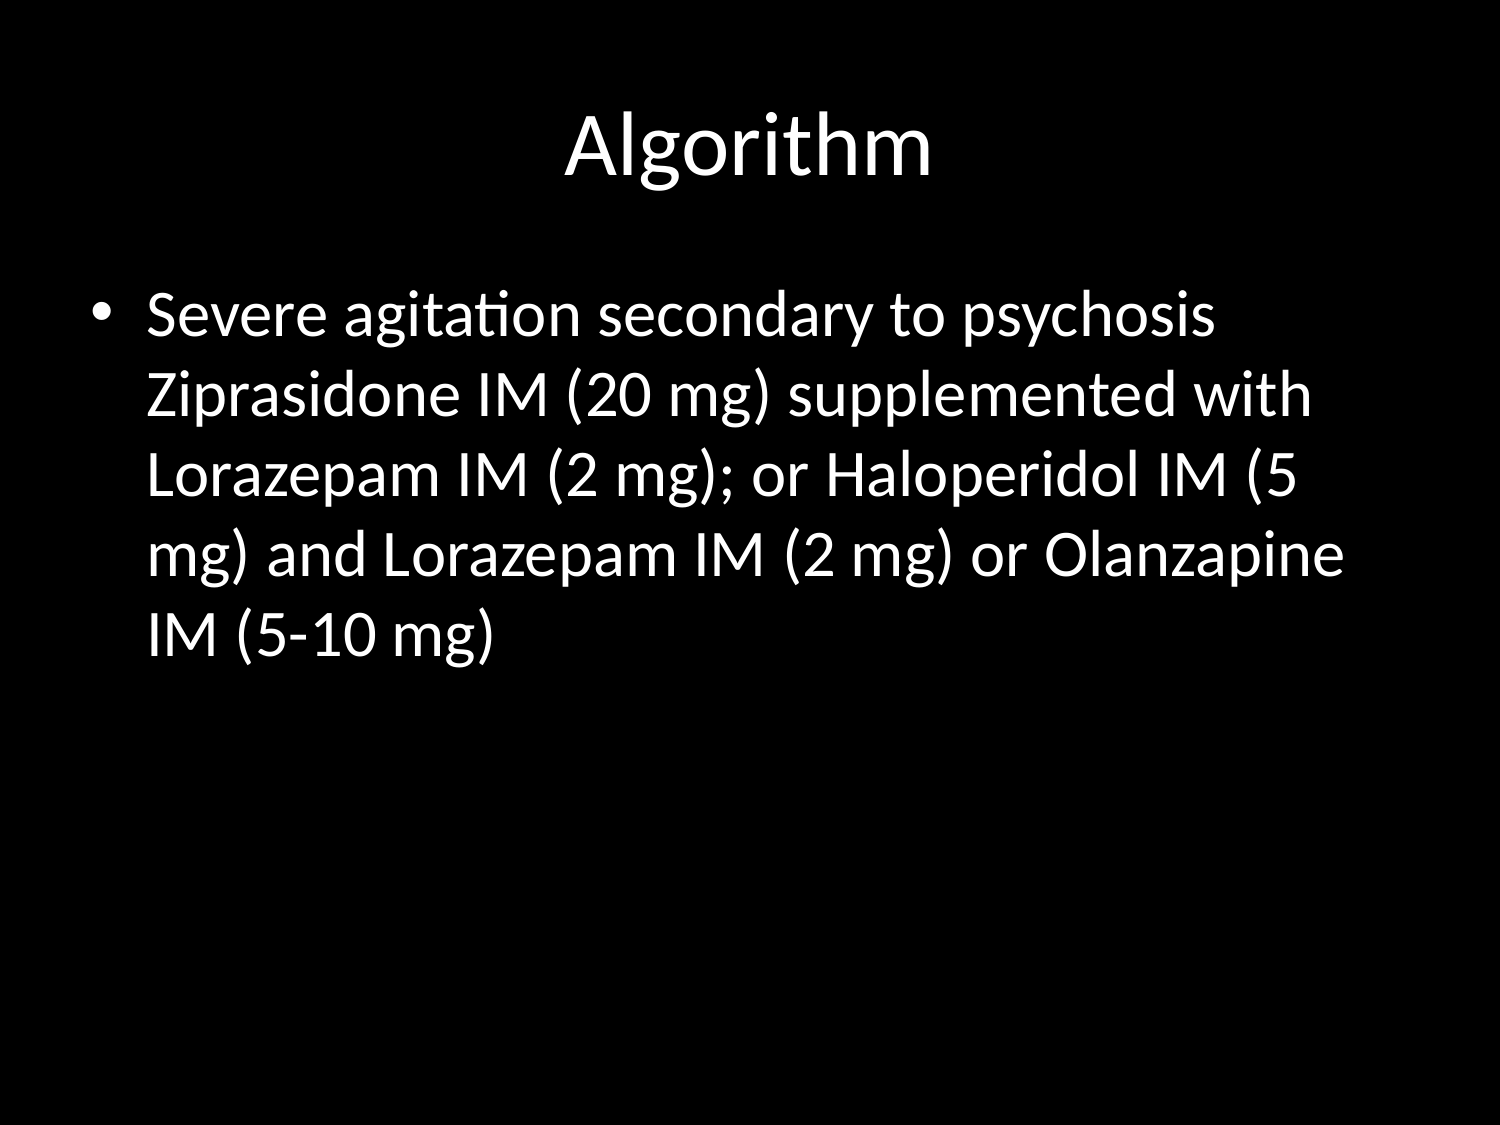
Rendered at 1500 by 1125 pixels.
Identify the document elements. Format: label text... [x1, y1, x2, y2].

title Algorithm [75, 45, 1425, 233]
list Severe agitation secondary to psychosis Ziprasidone IM (20 mg) supplemented with Lorazepam IM (2 mg); or Haloperidol IM (5 mg) and Lorazepam IM (2 mg) or Olanzapine IM (5-10 mg) [75, 262, 1425, 1005]
